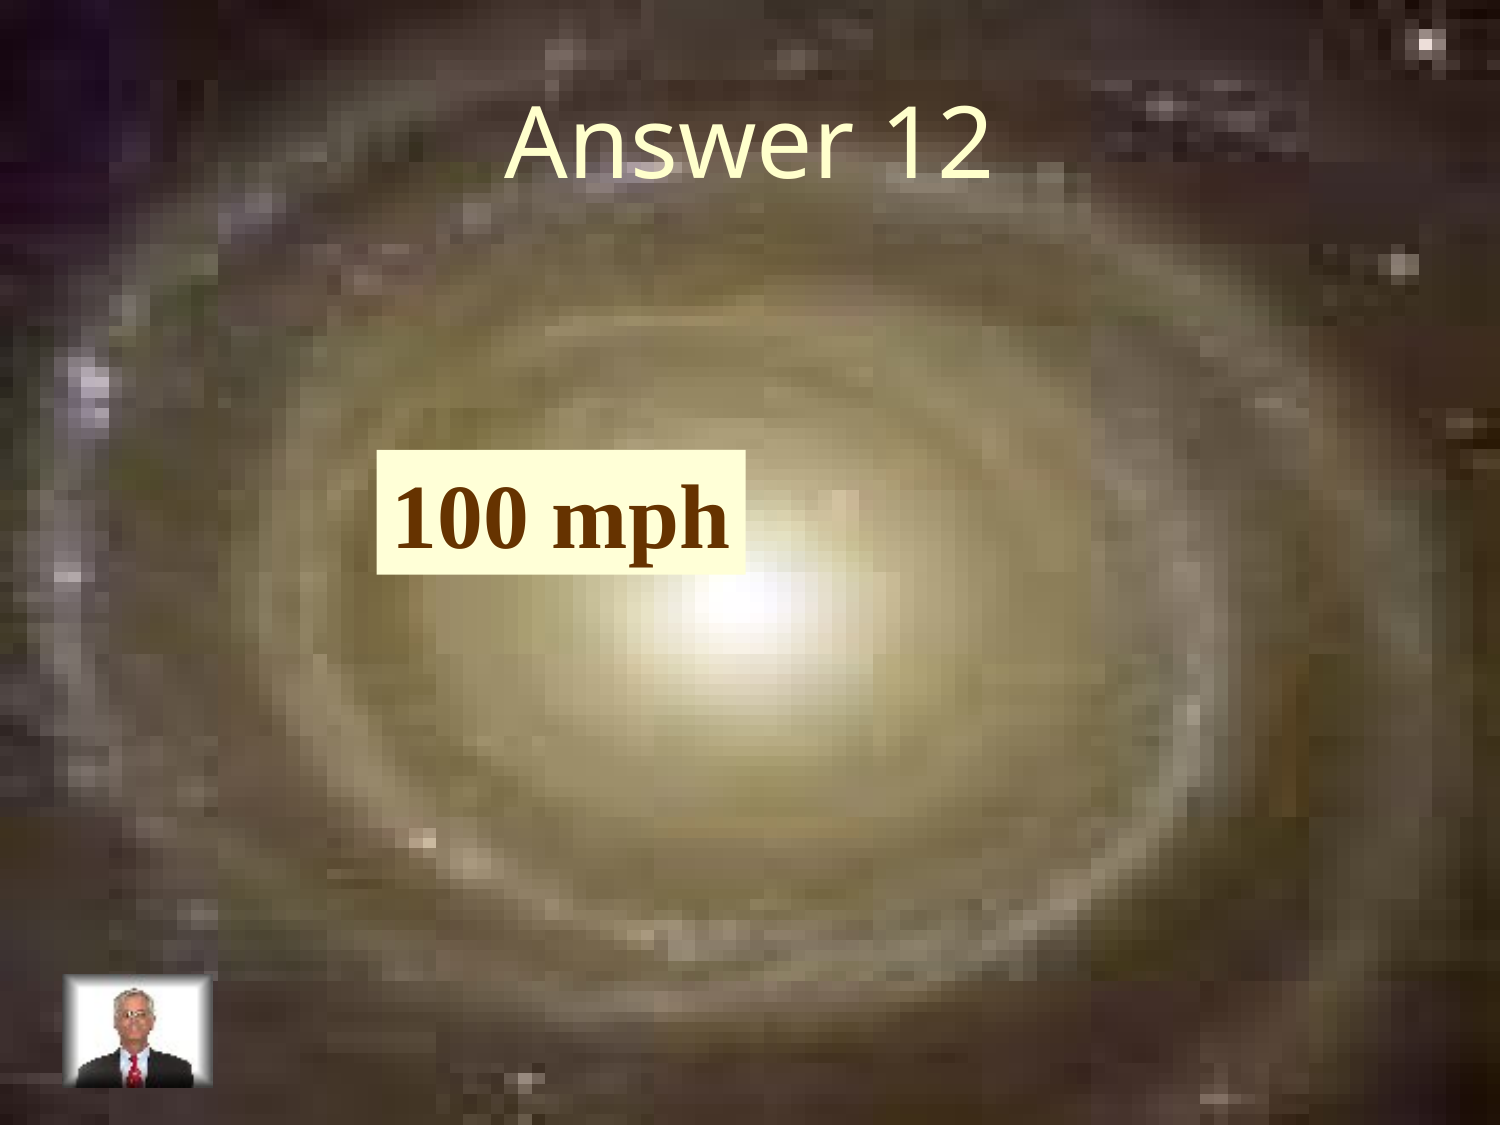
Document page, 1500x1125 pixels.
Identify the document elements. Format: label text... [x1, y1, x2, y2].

picture [0, 0, 1500, 1125]
title Answer 12 [74, 44, 1426, 233]
text_box 100 mph [376, 449, 746, 575]
